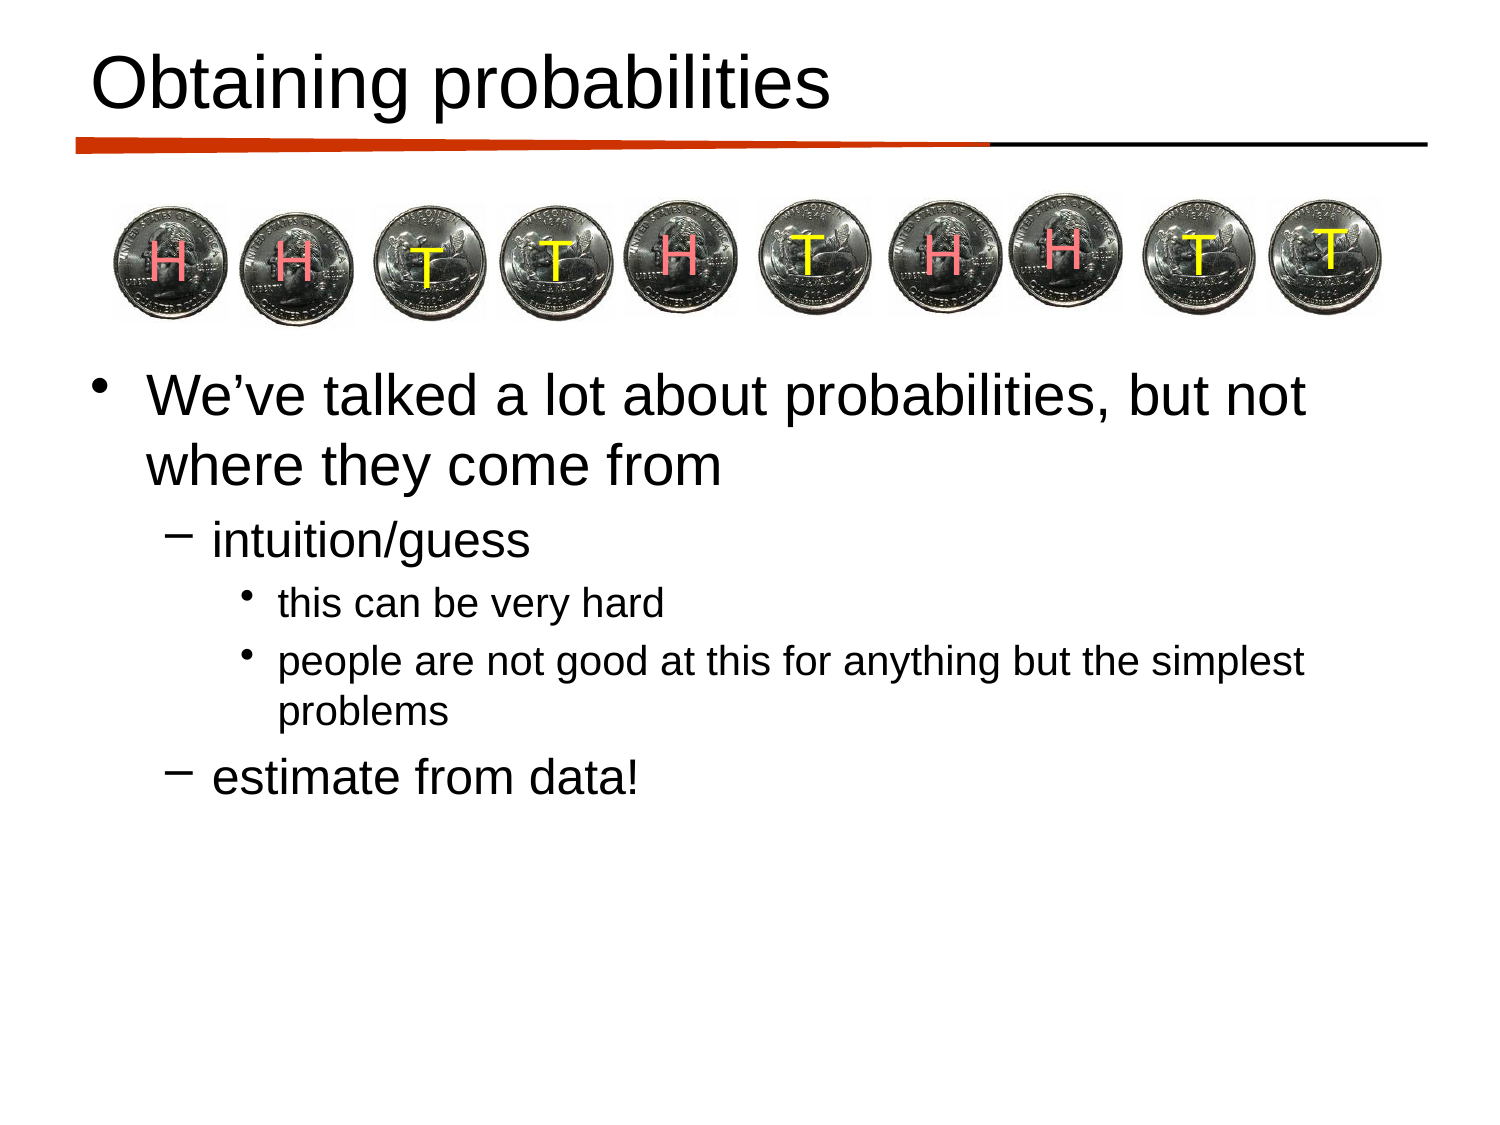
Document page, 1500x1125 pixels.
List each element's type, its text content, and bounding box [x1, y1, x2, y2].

picture [239, 209, 354, 330]
list We’ve talked a lot about probabilities, but not where they come from intuition/guess this can be very hard people are not good at this for anything but the simplest problems estimate from data! [74, 349, 1426, 993]
picture [1266, 196, 1384, 317]
picture [371, 203, 490, 324]
picture [1140, 196, 1258, 317]
title Obtaining probabilities [74, 24, 1426, 133]
picture [1008, 190, 1123, 311]
picture [497, 203, 616, 324]
picture [888, 196, 1003, 317]
picture [113, 203, 228, 324]
picture [755, 196, 874, 317]
picture [623, 196, 738, 317]
